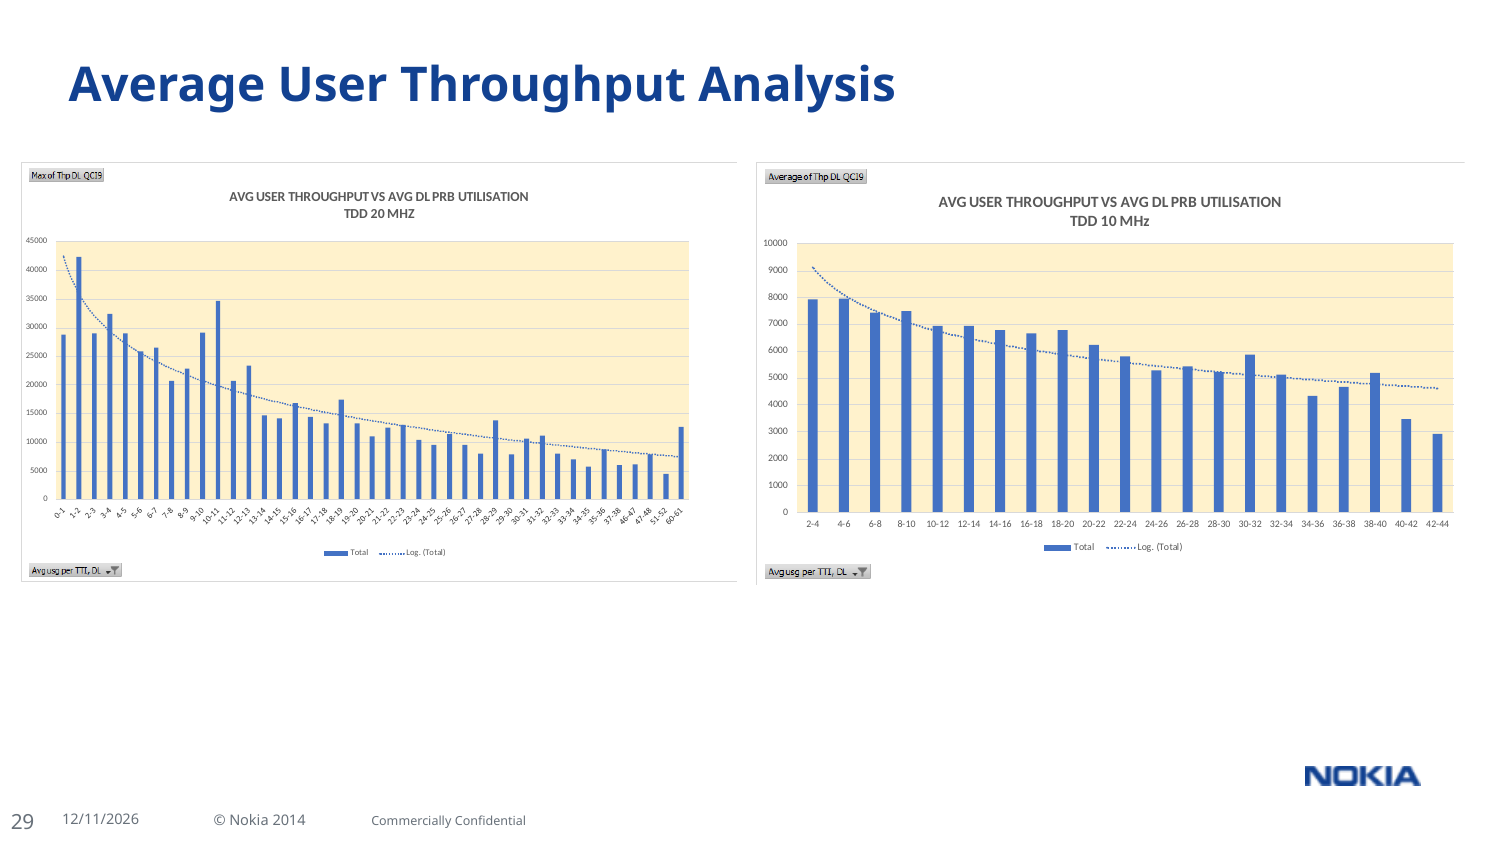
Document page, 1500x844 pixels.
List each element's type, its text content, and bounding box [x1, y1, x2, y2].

title Average User Throughput Analysis [68, 45, 1419, 120]
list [20, 161, 738, 582]
picture [1305, 766, 1421, 786]
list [755, 161, 1465, 586]
